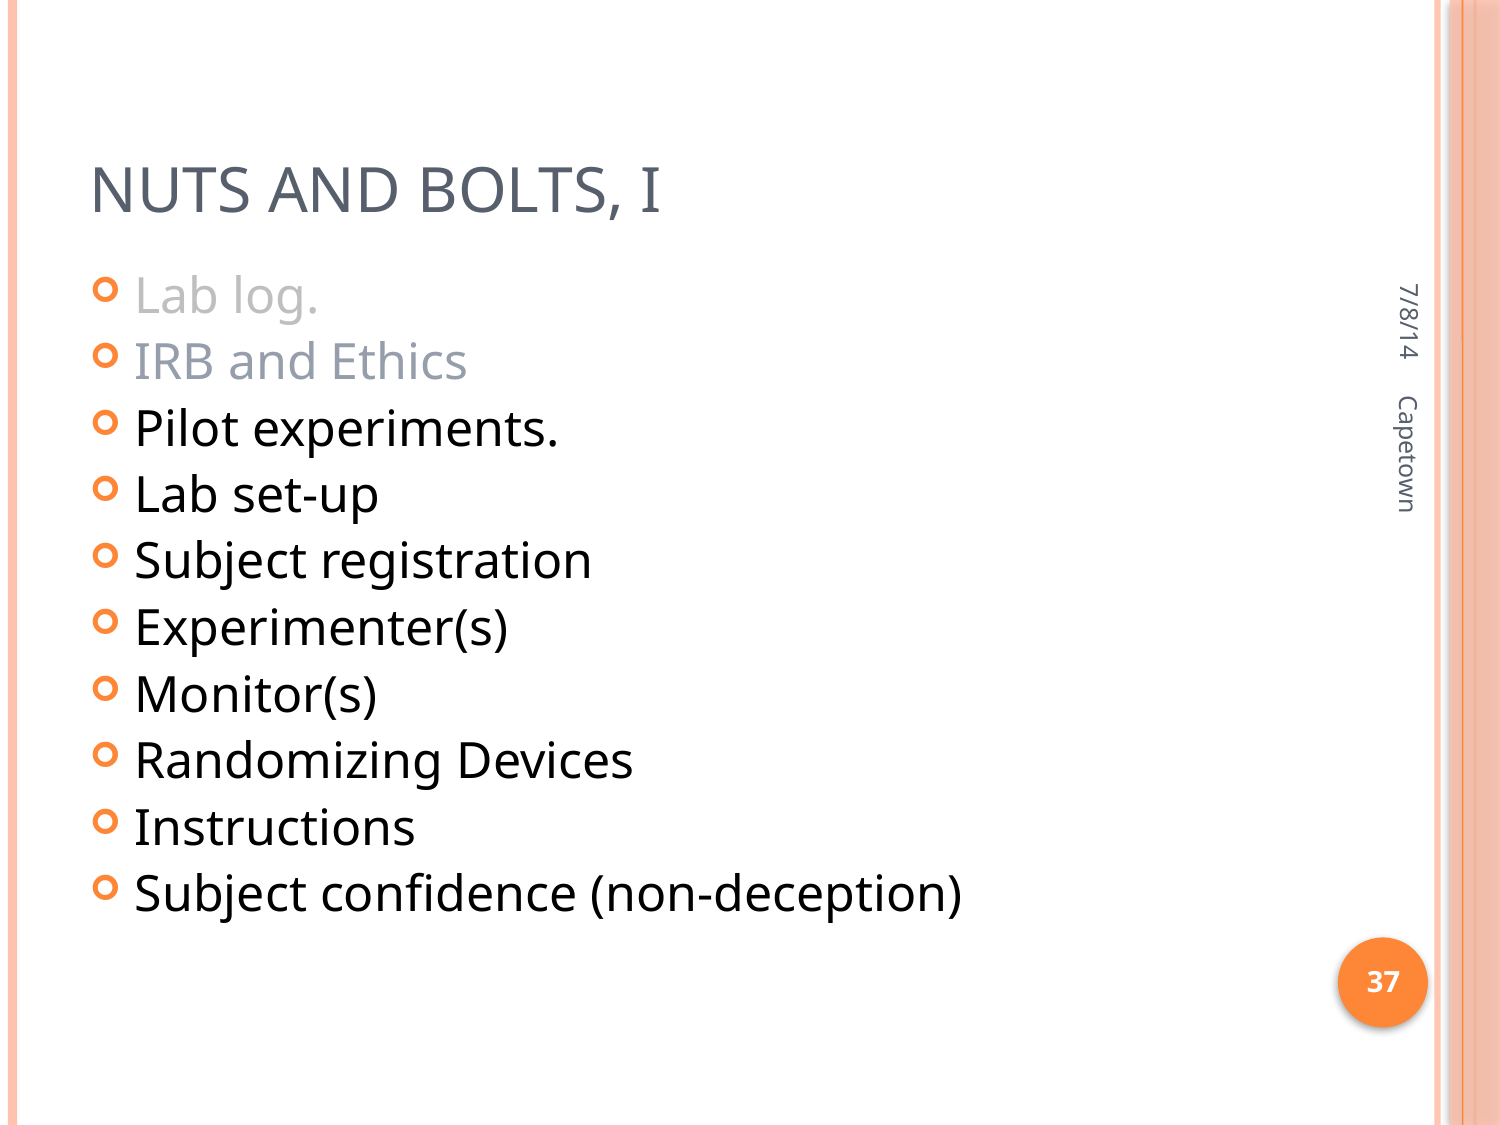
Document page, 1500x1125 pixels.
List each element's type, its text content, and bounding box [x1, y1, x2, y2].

list Lab log. IRB and Ethics Pilot experiments. Lab set-up Subject registration Experimenter(s) Monitor(s) Randomizing Devices Instructions Subject confidence (non-deception) [75, 262, 1300, 1062]
footer Capetown [1379, 380, 1440, 906]
slide_number 37 [1333, 940, 1434, 1027]
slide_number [1378, 43, 1442, 374]
title Nuts and Bolts, I [75, 45, 1300, 233]
